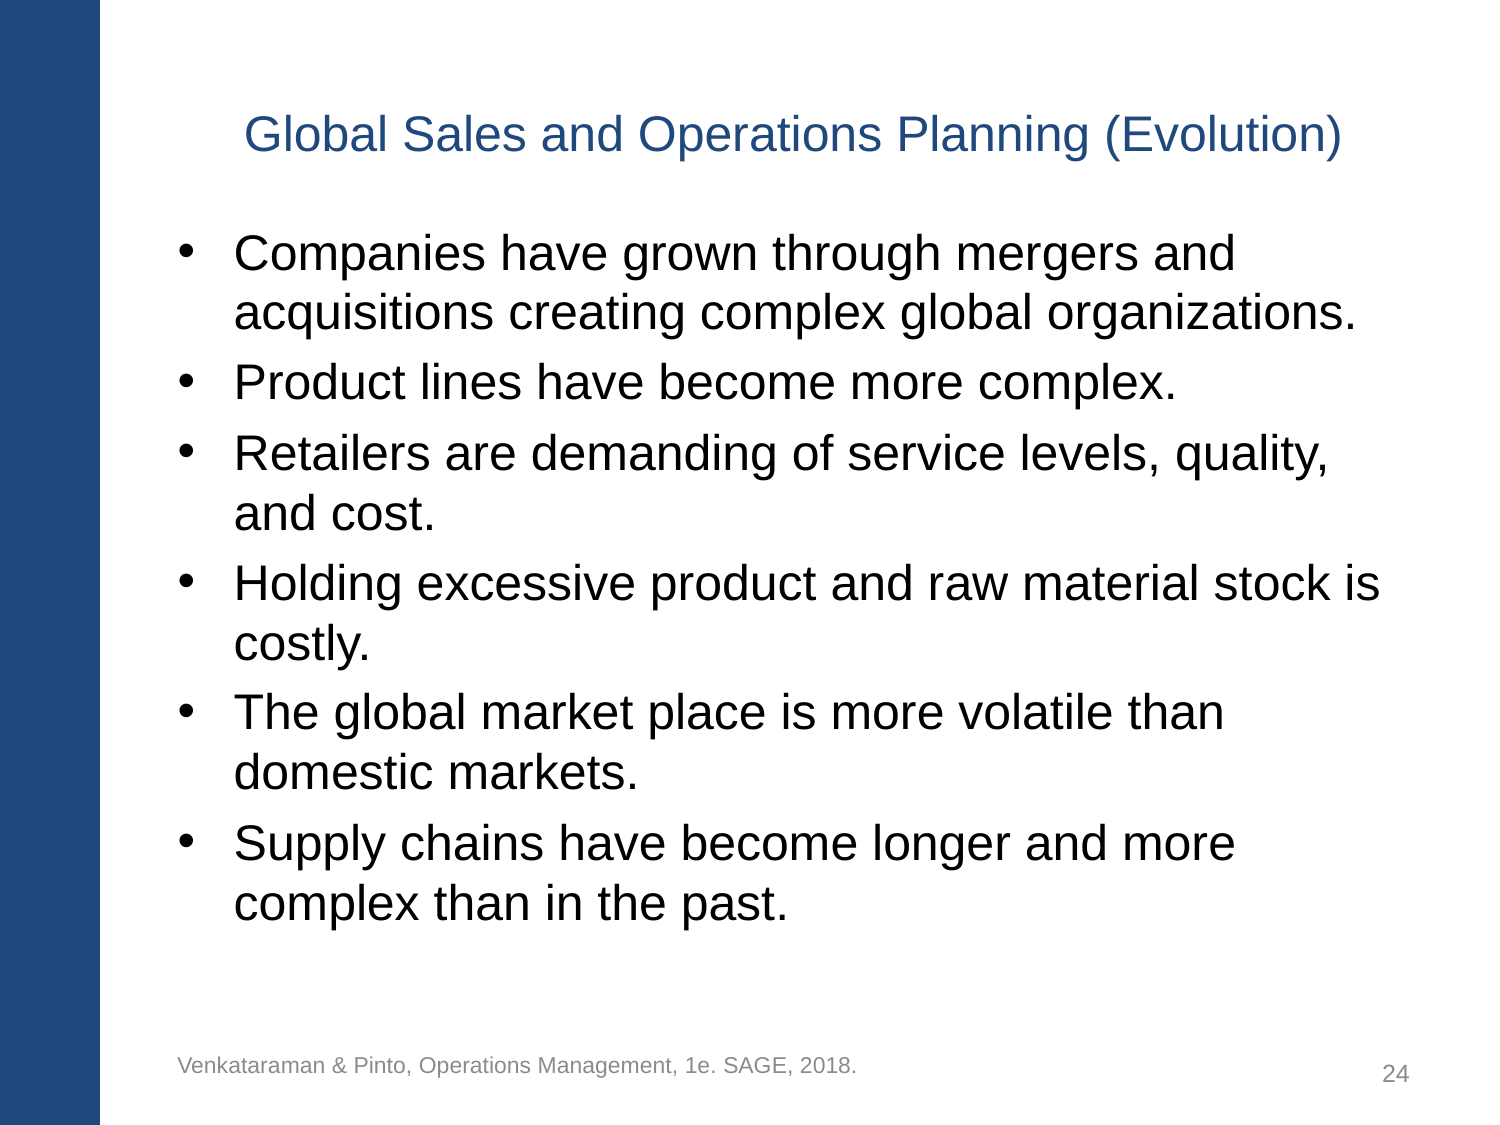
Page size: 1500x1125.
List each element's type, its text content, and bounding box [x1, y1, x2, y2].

list Companies have grown through mergers and acquisitions creating complex global organizations. Product lines have become more complex. Retailers are demanding of service levels, quality, and cost. Holding excessive product and raw material stock is costly. The global market place is more volatile than domestic markets. Supply chains have become longer and more complex than in the past. [162, 212, 1425, 1025]
title Global Sales and Operations Planning (Evolution) [162, 37, 1425, 212]
slide_number 24 [1350, 1042, 1425, 1103]
footer Venkataraman & Pinto, Operations Management, 1e. SAGE, 2018. [162, 1042, 1313, 1103]
